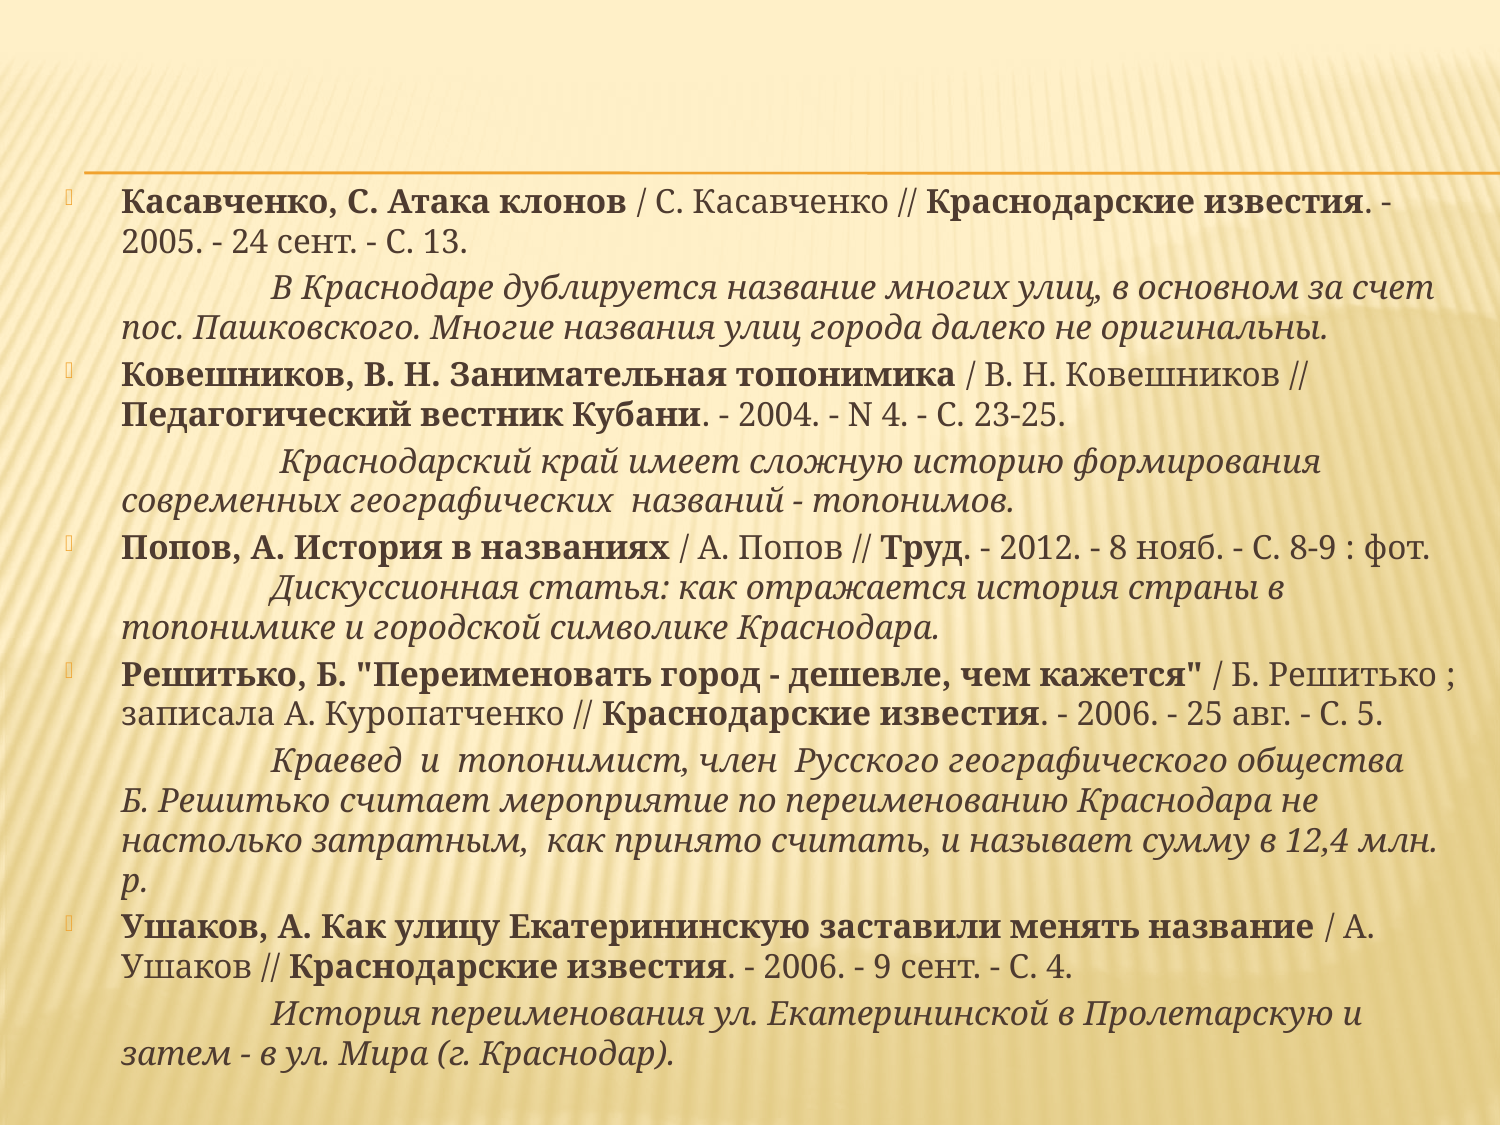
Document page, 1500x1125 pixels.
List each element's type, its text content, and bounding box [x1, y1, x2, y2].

list Касавченко, С. Атака клонов / С. Касавченко // Краснодарские известия. - 2005. - 24 сент. - С. 13. В Краснодаре дублируется название многих улиц, в основном за счет пос. Пашковского. Многие названия улиц города далеко не оригинальны. Ковешников, В. Н. Занимательная топонимика / В. Н. Ковешников // Педагогический вестник Кубани. - 2004. - N 4. - С. 23-25. Краснодарский край имеет сложную историю формирования современных географических названий - топонимов. Попов, А. История в названиях / А. Попов // Труд. - 2012. - 8 нояб. - С. 8-9 : фот. Дискуссионная статья: как отражается история страны в топонимике и городской символике Краснодара. Решитько, Б. "Переименовать город - дешевле, чем кажется" / Б. Решитько ; записала А. Куропатченко // Краснодарские известия. - 2006. - 25 авг. - С. 5. Краевед и топонимист, член Русского географического общества Б. Решитько считает мероприятие по переименованию Краснодара не настолько затратным, как принято считать, и называет сумму в 12,4 млн. р. Ушаков, А. Как улицу Екатерининскую заставили менять название / А. Ушаков // Краснодарские известия. - 2006. - 9 сент. - С. 4. История переименования ул. Екатерининской в Пролетарскую и затем - в ул. Мира (г. Краснодар). [49, 172, 1476, 1083]
